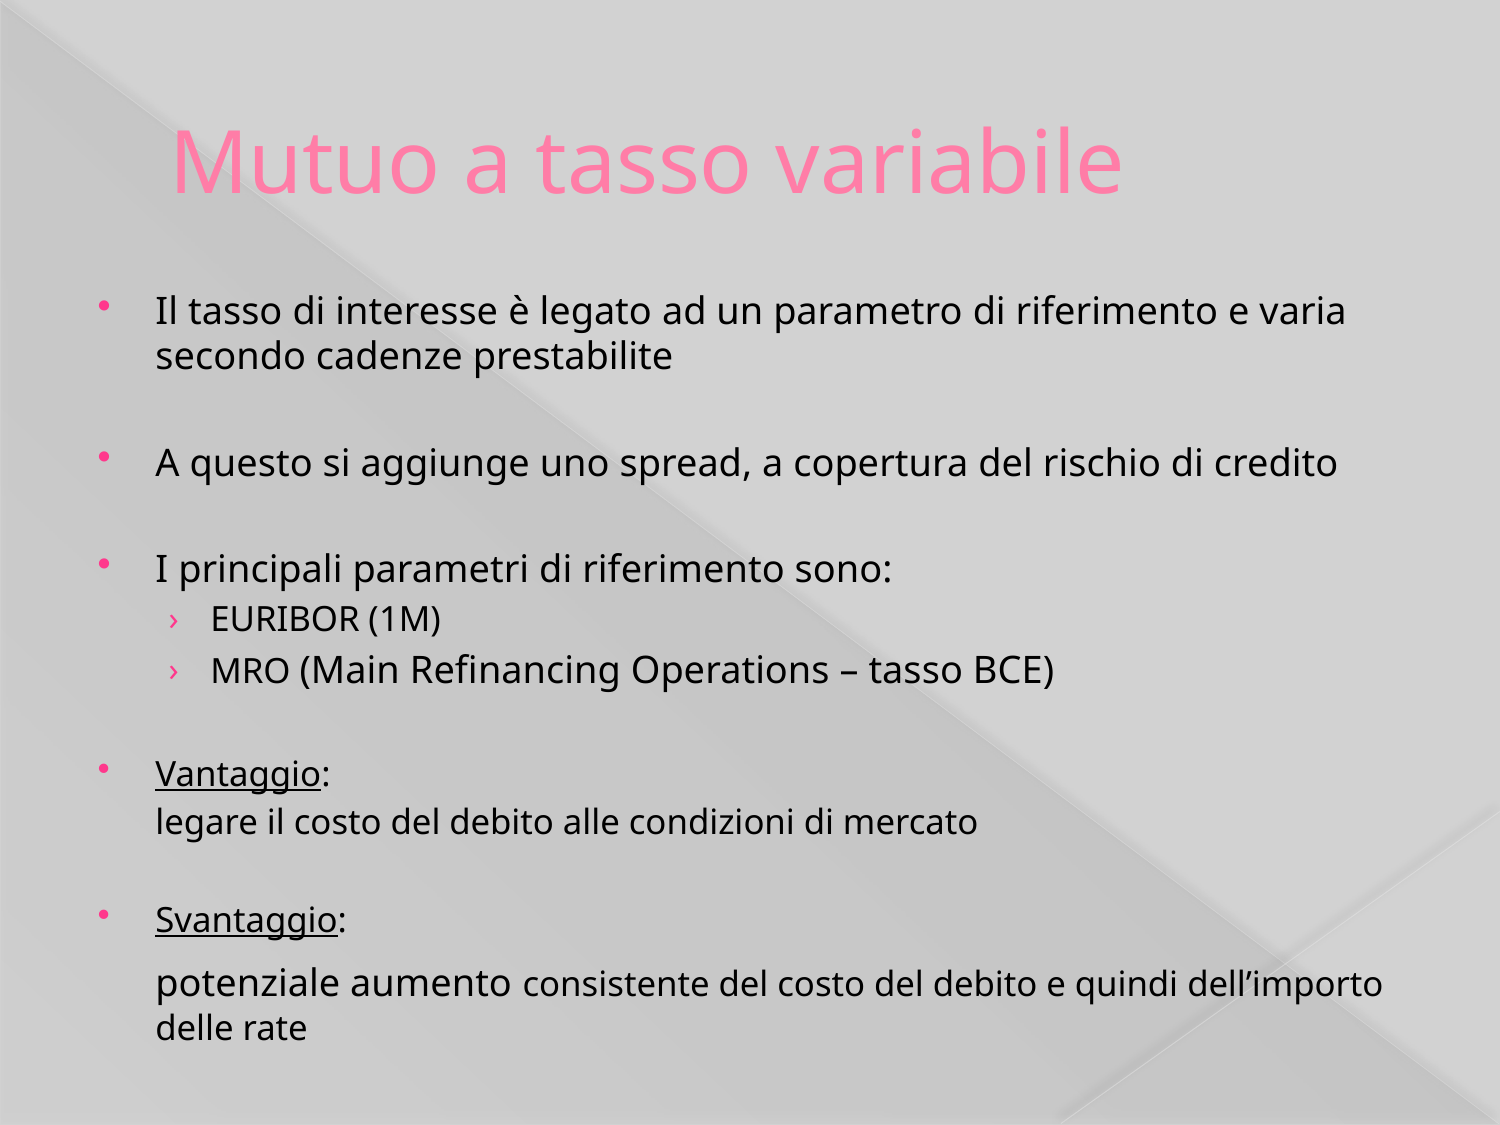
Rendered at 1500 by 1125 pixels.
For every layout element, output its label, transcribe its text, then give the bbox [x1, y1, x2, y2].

list Il tasso di interesse è legato ad un parametro di riferimento e varia secondo cadenze prestabilite A questo si aggiunge uno spread, a copertura del rischio di credito I principali parametri di riferimento sono: EURIBOR (1M) MRO (Main Refinancing Operations – tasso BCE) Vantaggio: legare il costo del debito alle condizioni di mercato Svantaggio: potenziale aumento consistente del costo del debito e quindi dell’importo delle rate [75, 278, 1425, 1059]
title Mutuo a tasso variabile [75, 43, 1425, 274]
